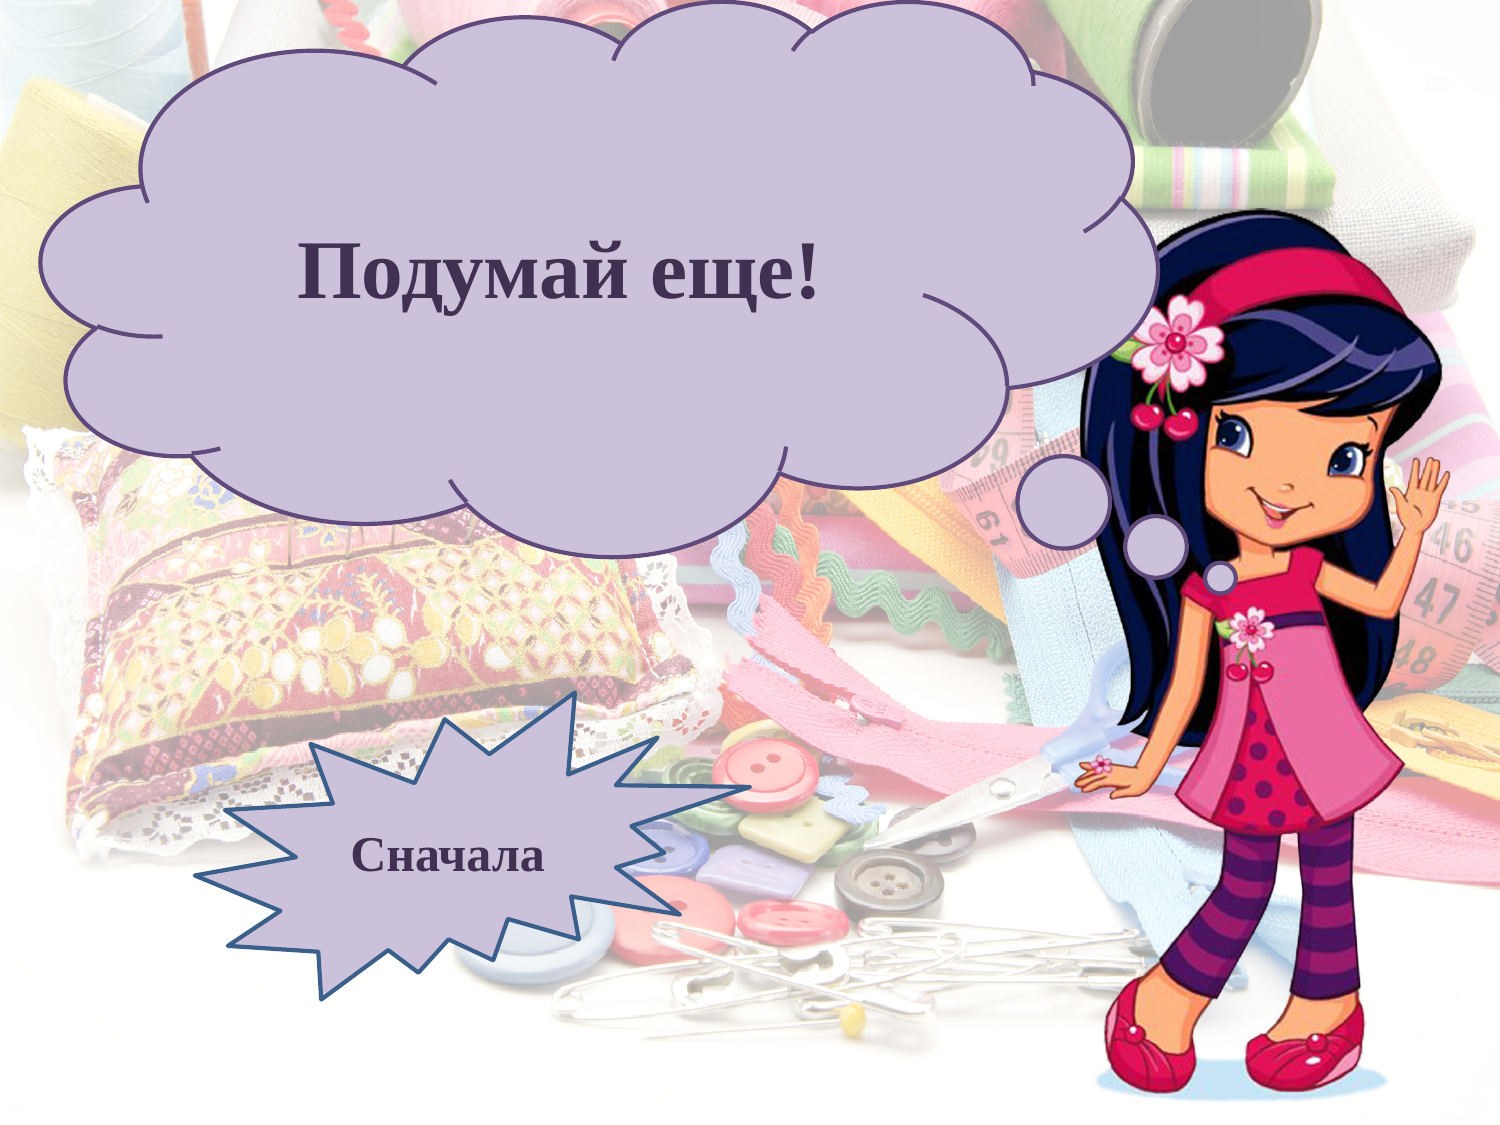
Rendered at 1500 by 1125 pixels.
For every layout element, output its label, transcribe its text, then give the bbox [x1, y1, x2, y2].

text_box Подумай еще! [38, 0, 1136, 560]
text_box Сначала [192, 690, 753, 1002]
picture [1068, 207, 1451, 1104]
